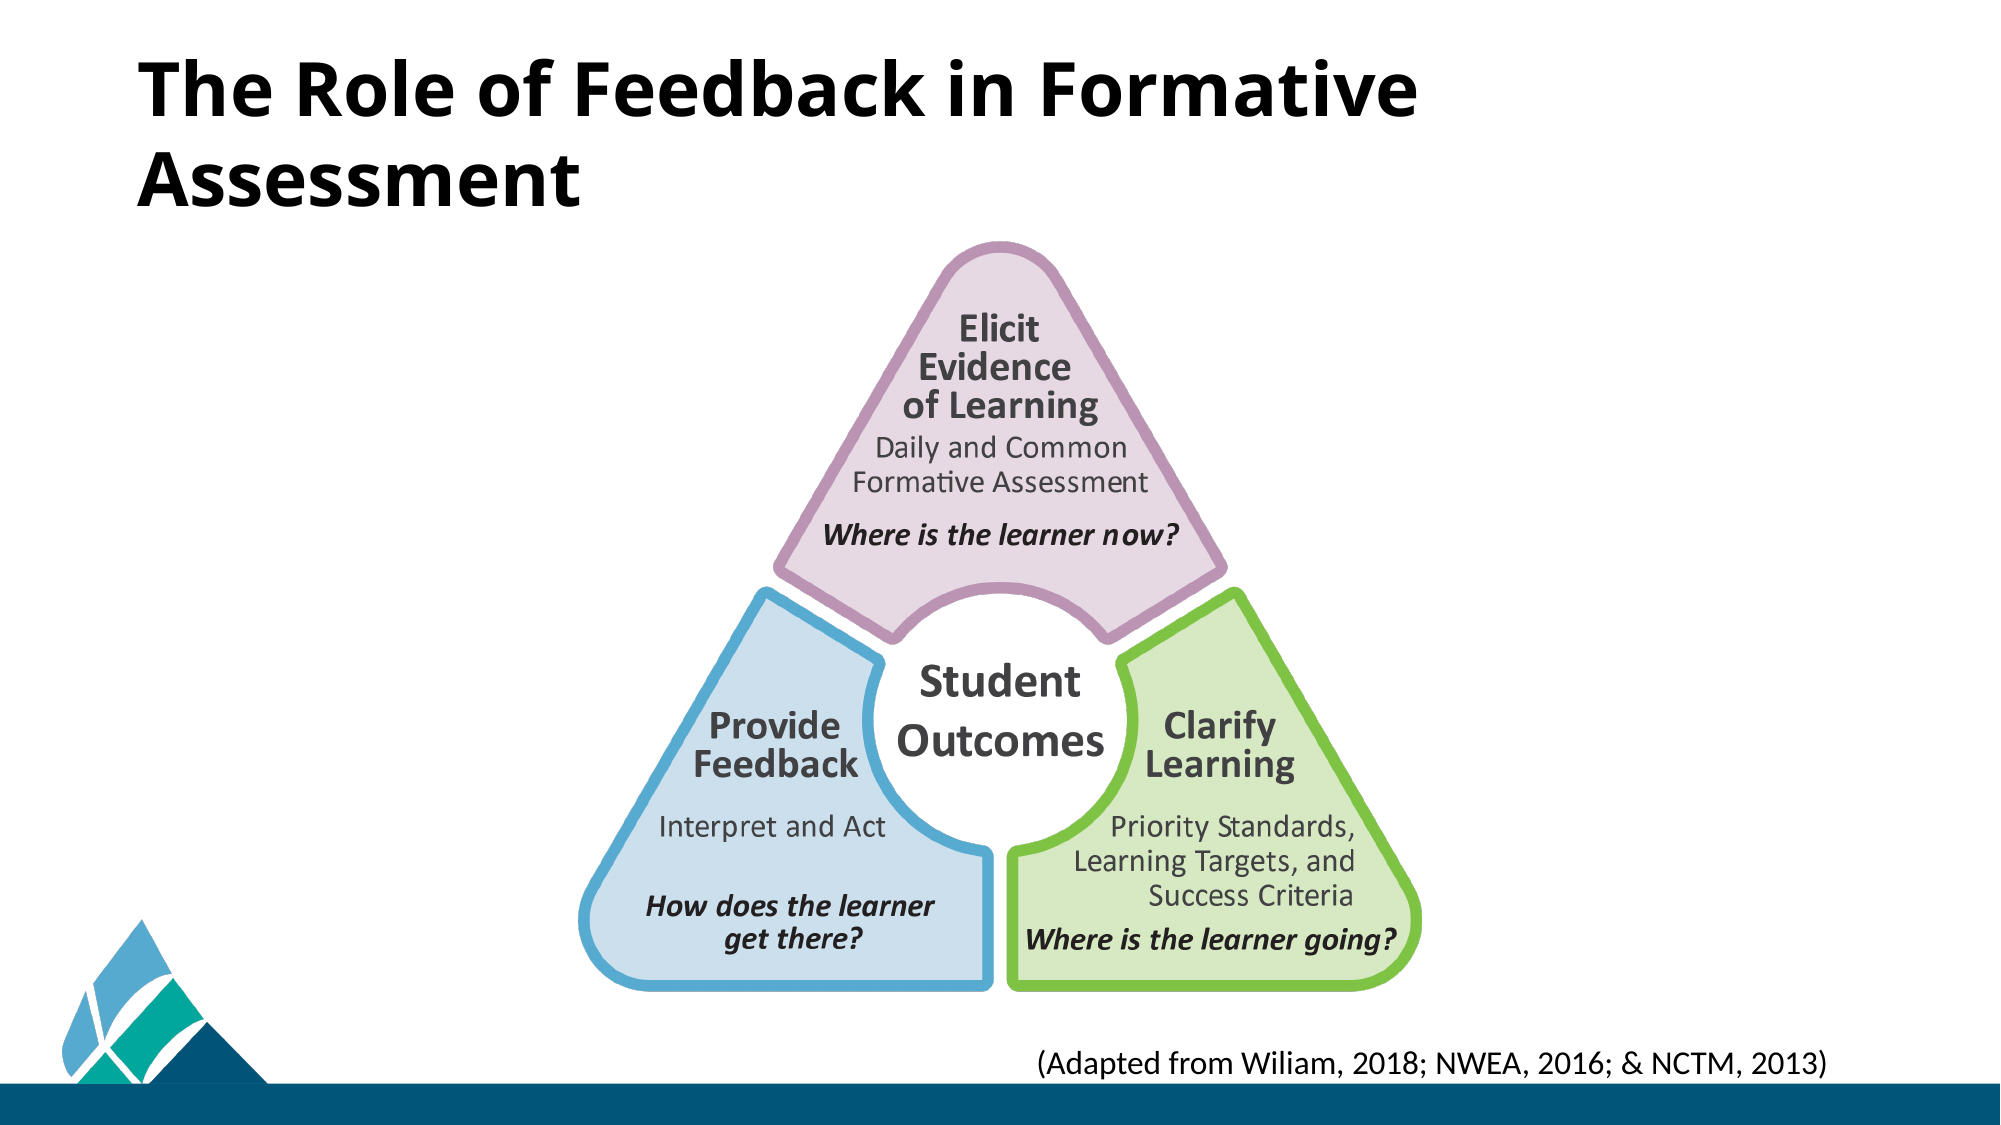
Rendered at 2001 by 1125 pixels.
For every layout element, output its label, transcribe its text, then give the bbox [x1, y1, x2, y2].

picture [62, 919, 268, 1083]
picture [578, 241, 1422, 996]
title The Role of Feedback in Formative Assessment [137, 59, 1863, 203]
text_box (Adapted from Wiliam, 2018; NWEA, 2016; & NCTM, 2013) [930, 1034, 1844, 1089]
